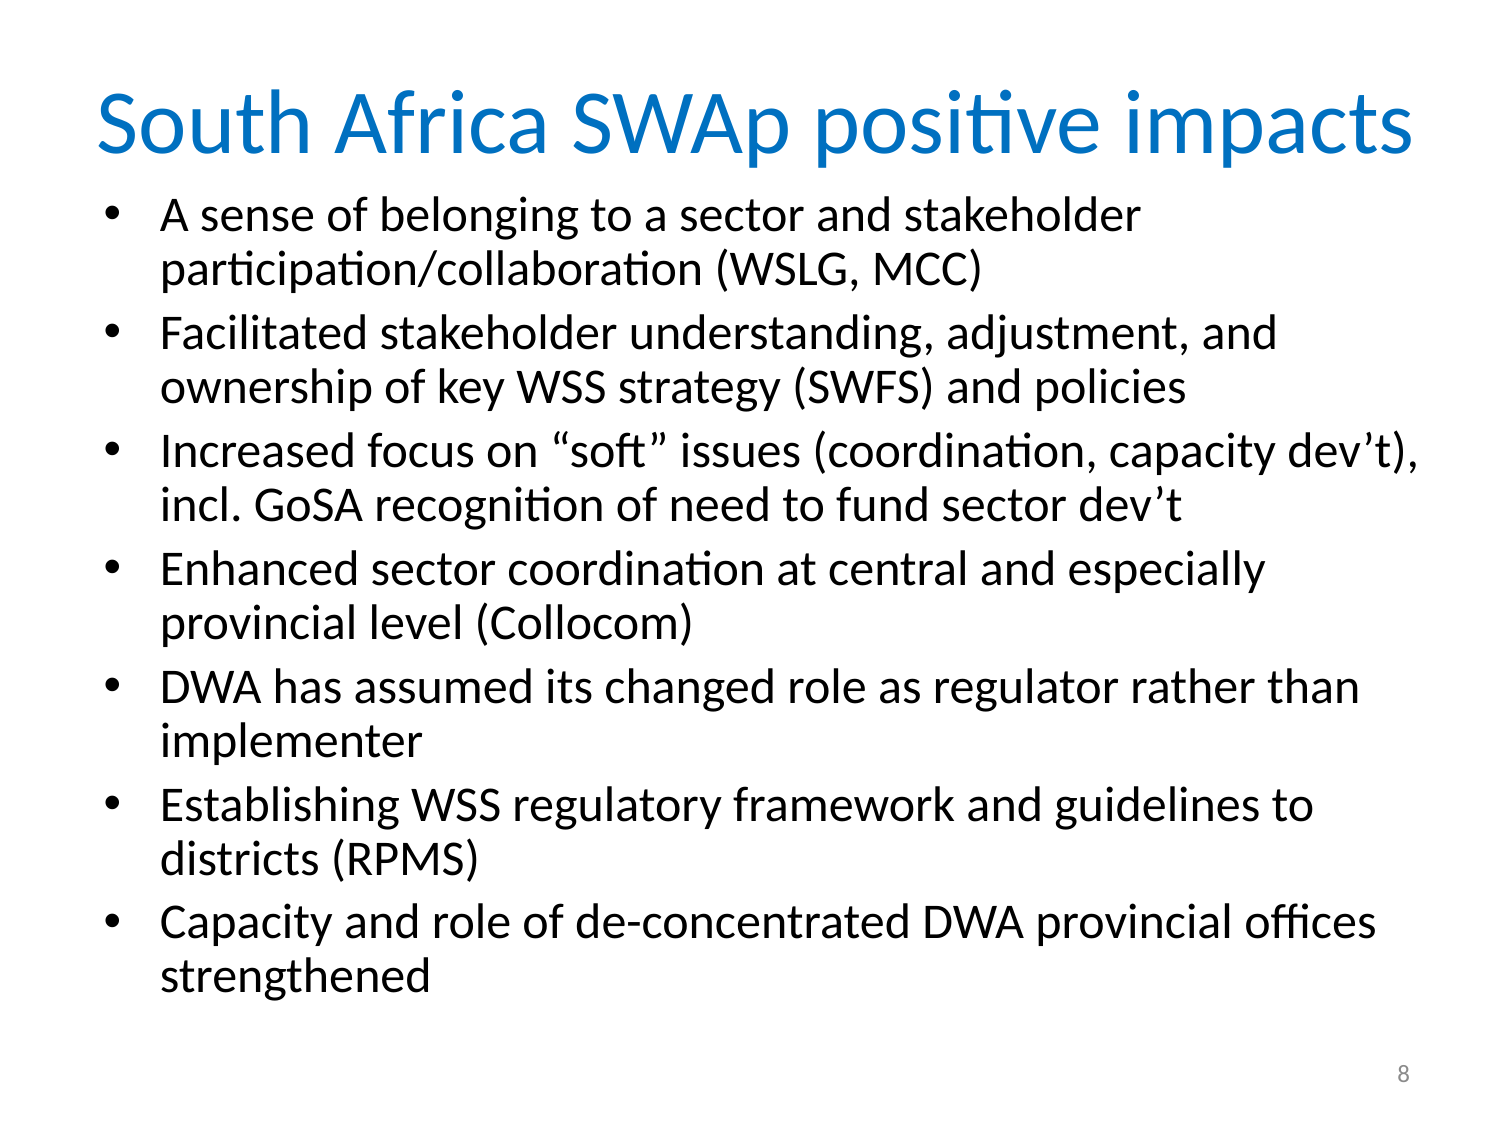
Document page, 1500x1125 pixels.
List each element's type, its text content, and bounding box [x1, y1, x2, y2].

title South Africa SWAp positive impacts [74, 44, 1460, 190]
list A sense of belonging to a sector and stakeholder participation/collaboration (WSLG, MCC) Facilitated stakeholder understanding, adjustment, and ownership of key WSS strategy (SWFS) and policies Increased focus on “soft” issues (coordination, capacity dev’t), incl. GoSA recognition of need to fund sector dev’t Enhanced sector coordination at central and especially provincial level (Collocom) DWA has assumed its changed role as regulator rather than implementer Establishing WSS regulatory framework and guidelines to districts (RPMS) Capacity and role of de-concentrated DWA provincial offices strengthened [88, 180, 1439, 1083]
slide_number 8 [1074, 1042, 1425, 1103]
